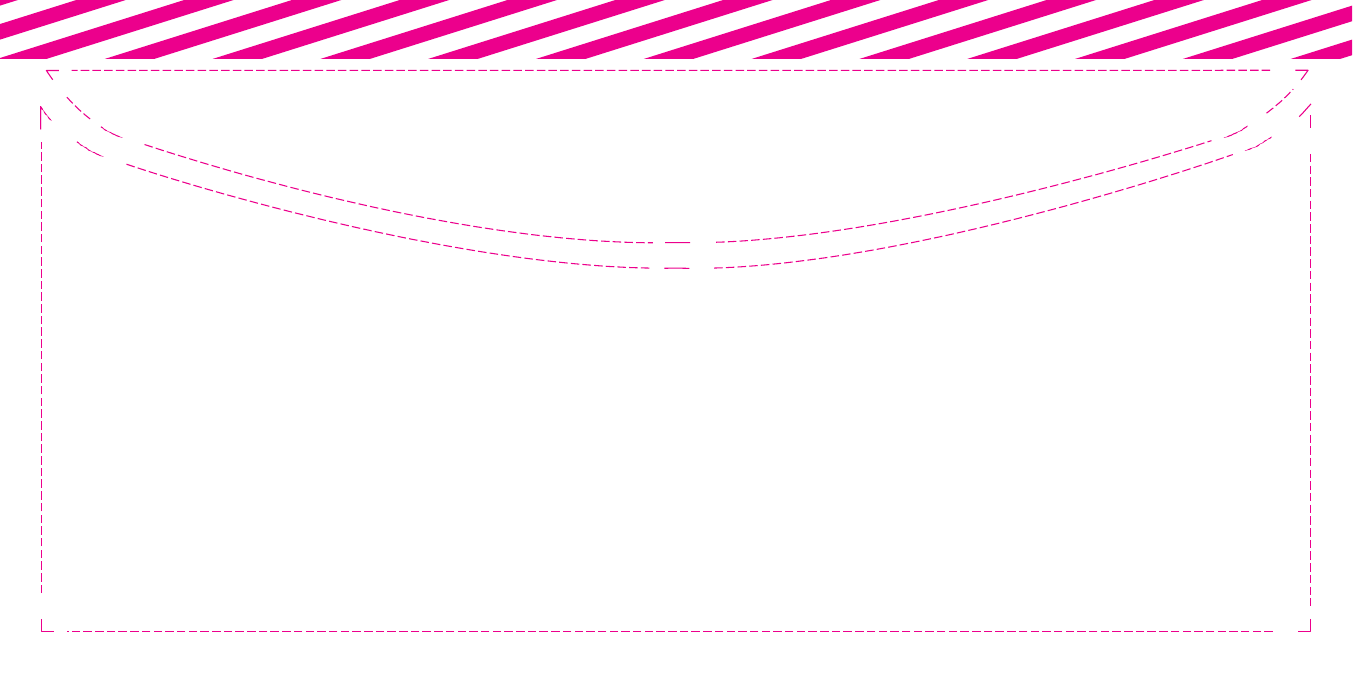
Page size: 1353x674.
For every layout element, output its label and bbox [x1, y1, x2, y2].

text_box [212, 0, 450, 59]
text_box [428, 0, 665, 59]
text_box [144, 144, 653, 243]
text_box [320, 0, 557, 59]
text_box [859, 0, 1097, 59]
picture [76, 141, 104, 157]
picture [99, 125, 123, 138]
text_box [104, 0, 342, 59]
text_box [751, 0, 989, 59]
picture [40, 106, 53, 130]
picture [1223, 125, 1272, 152]
text_box [967, 0, 1204, 59]
text_box [1298, 618, 1311, 632]
text_box [126, 164, 652, 269]
text_box [1075, 0, 1312, 59]
text_box [536, 0, 773, 59]
text_box [41, 619, 54, 632]
text_box [1295, 70, 1309, 80]
text_box [46, 70, 59, 80]
text_box [714, 154, 1233, 269]
text_box [716, 140, 1212, 243]
text_box [0, 0, 234, 59]
text_box [1182, 5, 1353, 59]
text_box [643, 0, 881, 59]
